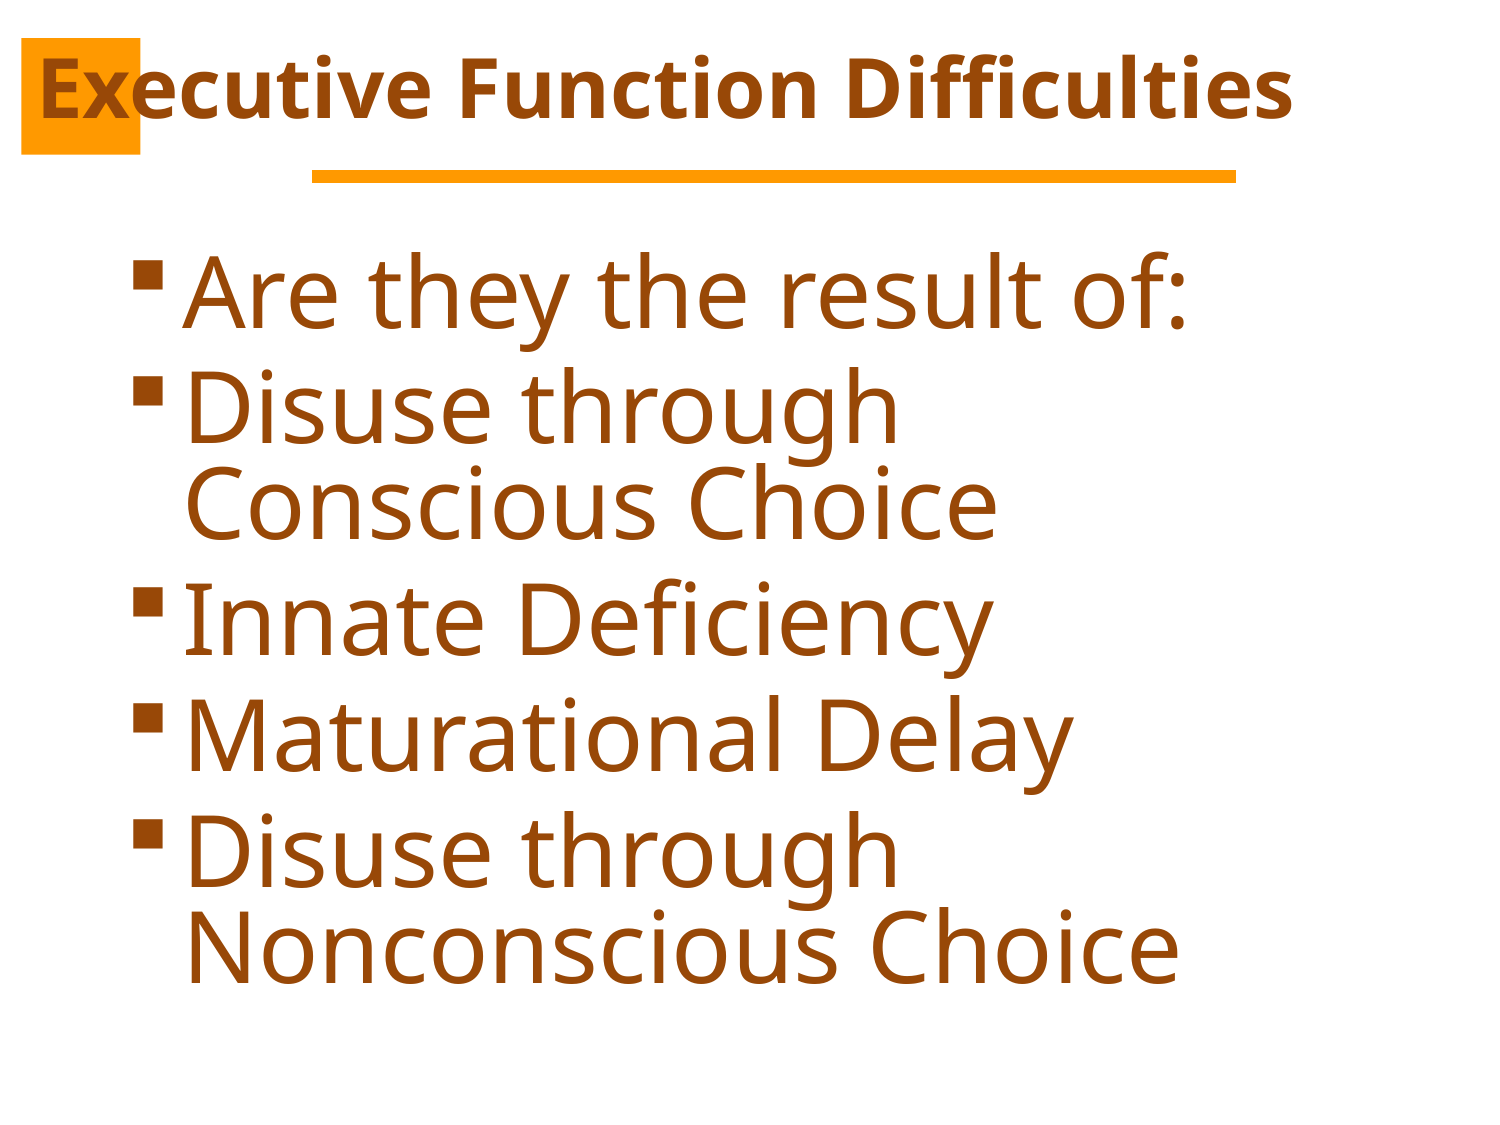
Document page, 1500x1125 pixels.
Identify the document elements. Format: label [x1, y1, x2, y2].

list [110, 243, 1387, 920]
title [21, 0, 1353, 171]
